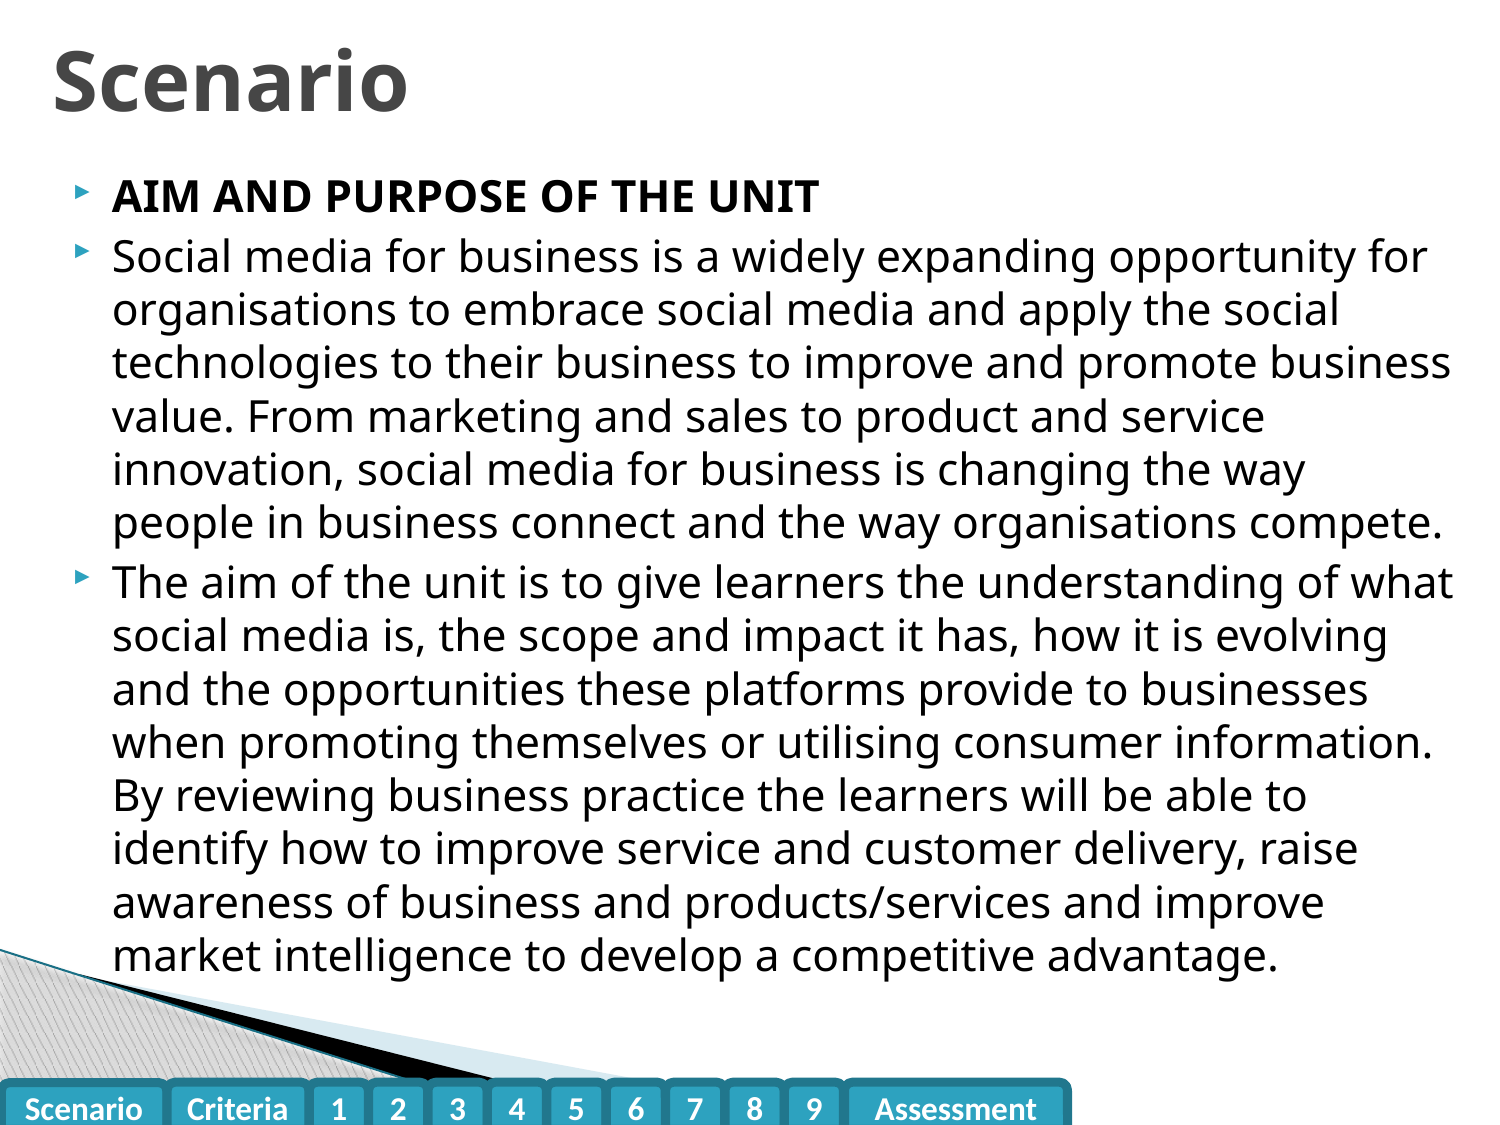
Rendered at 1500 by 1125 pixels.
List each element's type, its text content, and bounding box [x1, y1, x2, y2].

list AIM AND PURPOSE OF THE UNIT Social media for business is a widely expanding opportunity for organisations to embrace social media and apply the social technologies to their business to improve and promote business value. From marketing and sales to product and service innovation, social media for business is changing the way people in business connect and the way organisations compete. The aim of the unit is to give learners the understanding of what social media is, the scope and impact it has, how it is evolving and the opportunities these platforms provide to businesses when promoting themselves or utilising consumer information. By reviewing business practice the learners will be able to identify how to improve service and customer delivery, raise awareness of business and products/services and improve market intelligence to develop a competitive advantage. [41, 160, 1471, 1024]
title Scenario [37, 19, 1471, 138]
